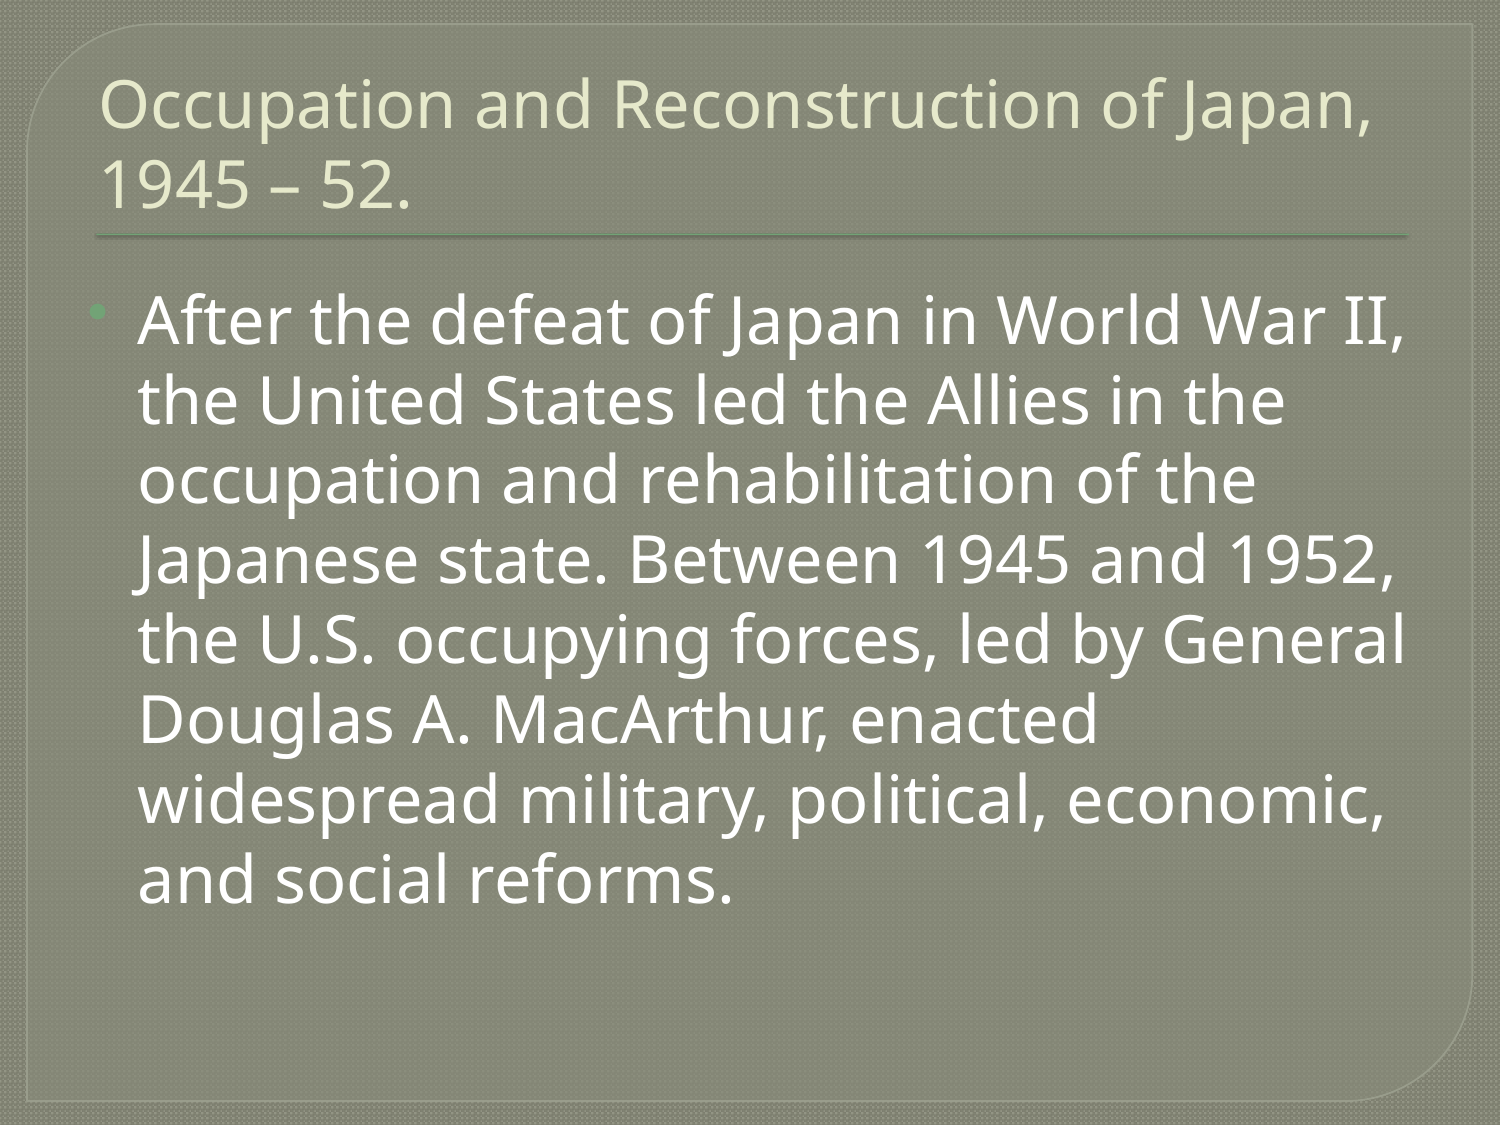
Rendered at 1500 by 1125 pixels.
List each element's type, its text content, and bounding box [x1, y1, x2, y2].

list After the defeat of Japan in World War II, the United States led the Allies in the occupation and rehabilitation of the Japanese state. Between 1945 and 1952, the U.S. occupying forces, led by General Douglas A. MacArthur, enacted widespread military, political, economic, and social reforms. [75, 270, 1425, 1013]
title Occupation and Reconstruction of Japan, 1945 – 52. [75, 41, 1425, 230]
